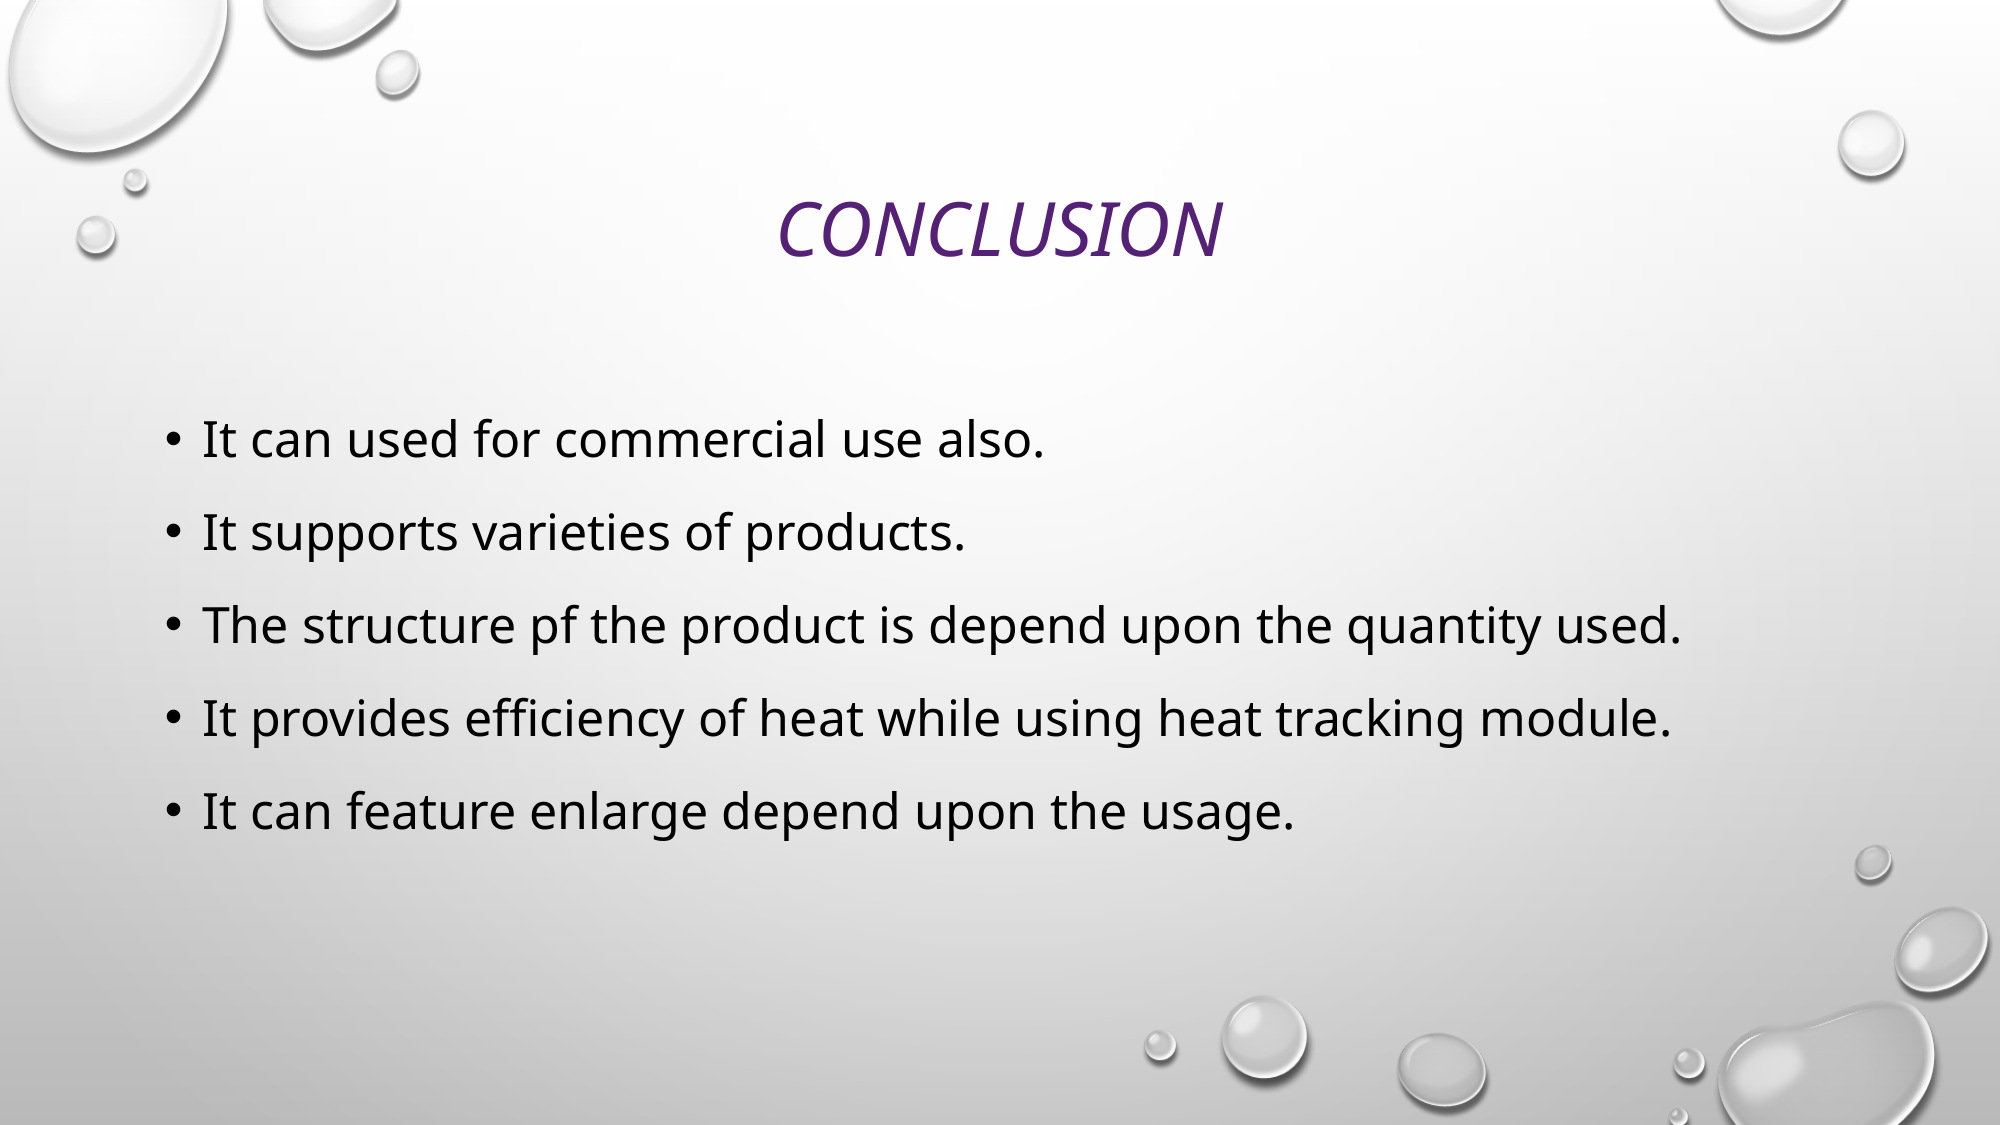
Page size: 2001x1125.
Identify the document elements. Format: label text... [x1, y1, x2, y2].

list It can used for commercial use also. It supports varieties of products. The structure pf the product is depend upon the quantity used. It provides efficiency of heat while using heat tracking module. It can feature enlarge depend upon the usage. [149, 388, 1850, 950]
picture [0, 0, 2000, 1125]
title conclusion [149, 101, 1851, 364]
